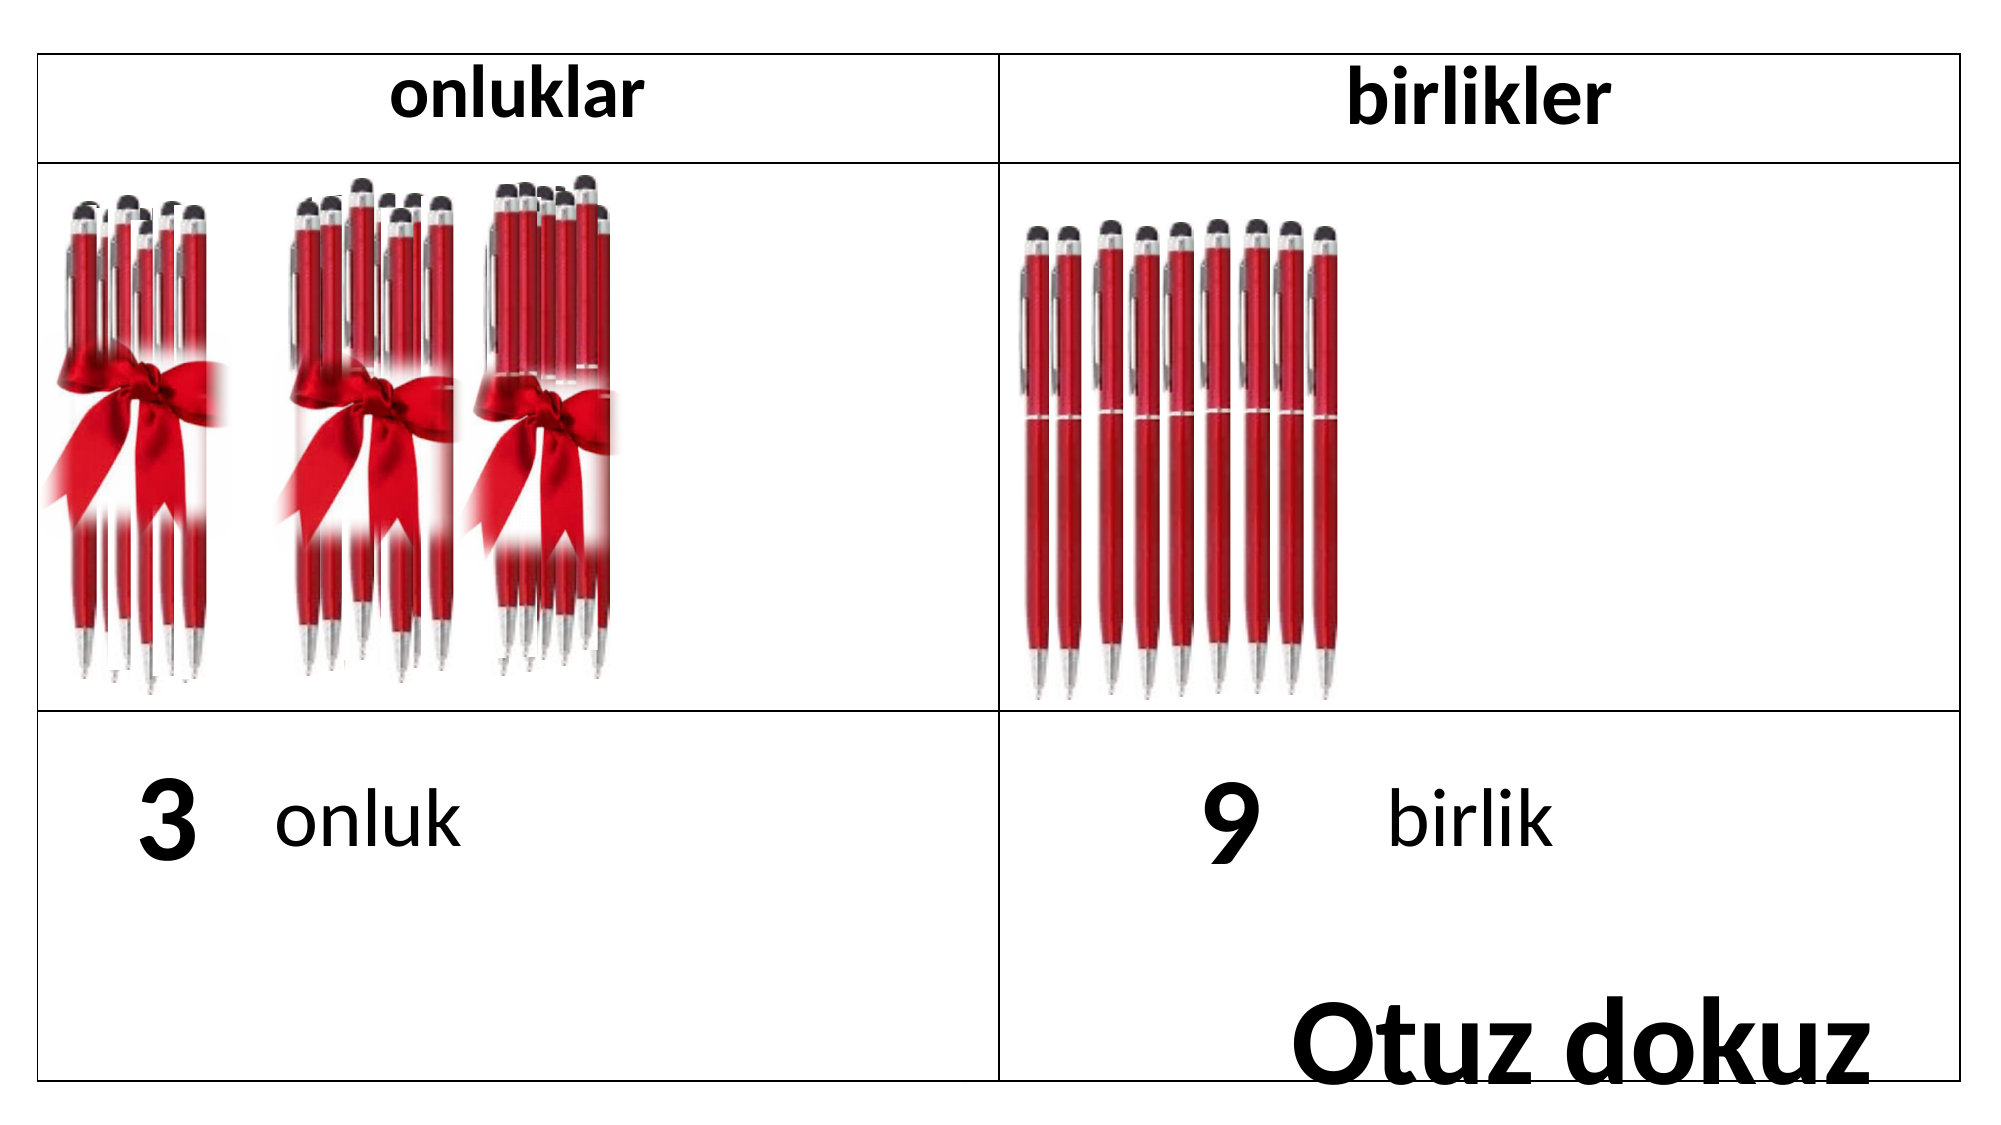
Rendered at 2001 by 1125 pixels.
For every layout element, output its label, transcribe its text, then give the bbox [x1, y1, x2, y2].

table_cell [1000, 712, 1959, 1080]
picture [1237, 219, 1270, 694]
picture [1127, 226, 1160, 701]
text_box onluk [259, 755, 497, 871]
text_box Otuz dokuz [1276, 952, 1919, 1117]
table_cell [1000, 164, 1959, 710]
picture [1090, 220, 1124, 695]
table_header onluklar [38, 55, 998, 162]
text_box birlik [1371, 755, 1569, 871]
picture [1198, 219, 1231, 694]
picture [1305, 226, 1338, 701]
picture [1161, 222, 1194, 697]
table_cell [38, 712, 998, 1080]
picture [270, 175, 625, 683]
picture [1271, 221, 1304, 695]
picture [37, 195, 234, 695]
text_box 9 [1183, 732, 1301, 898]
footer Kazım KAT [662, 1042, 1338, 1103]
picture [1018, 226, 1082, 701]
text_box 3 [120, 727, 245, 893]
table_header birlikler [1000, 55, 1959, 162]
table_cell [38, 164, 998, 710]
